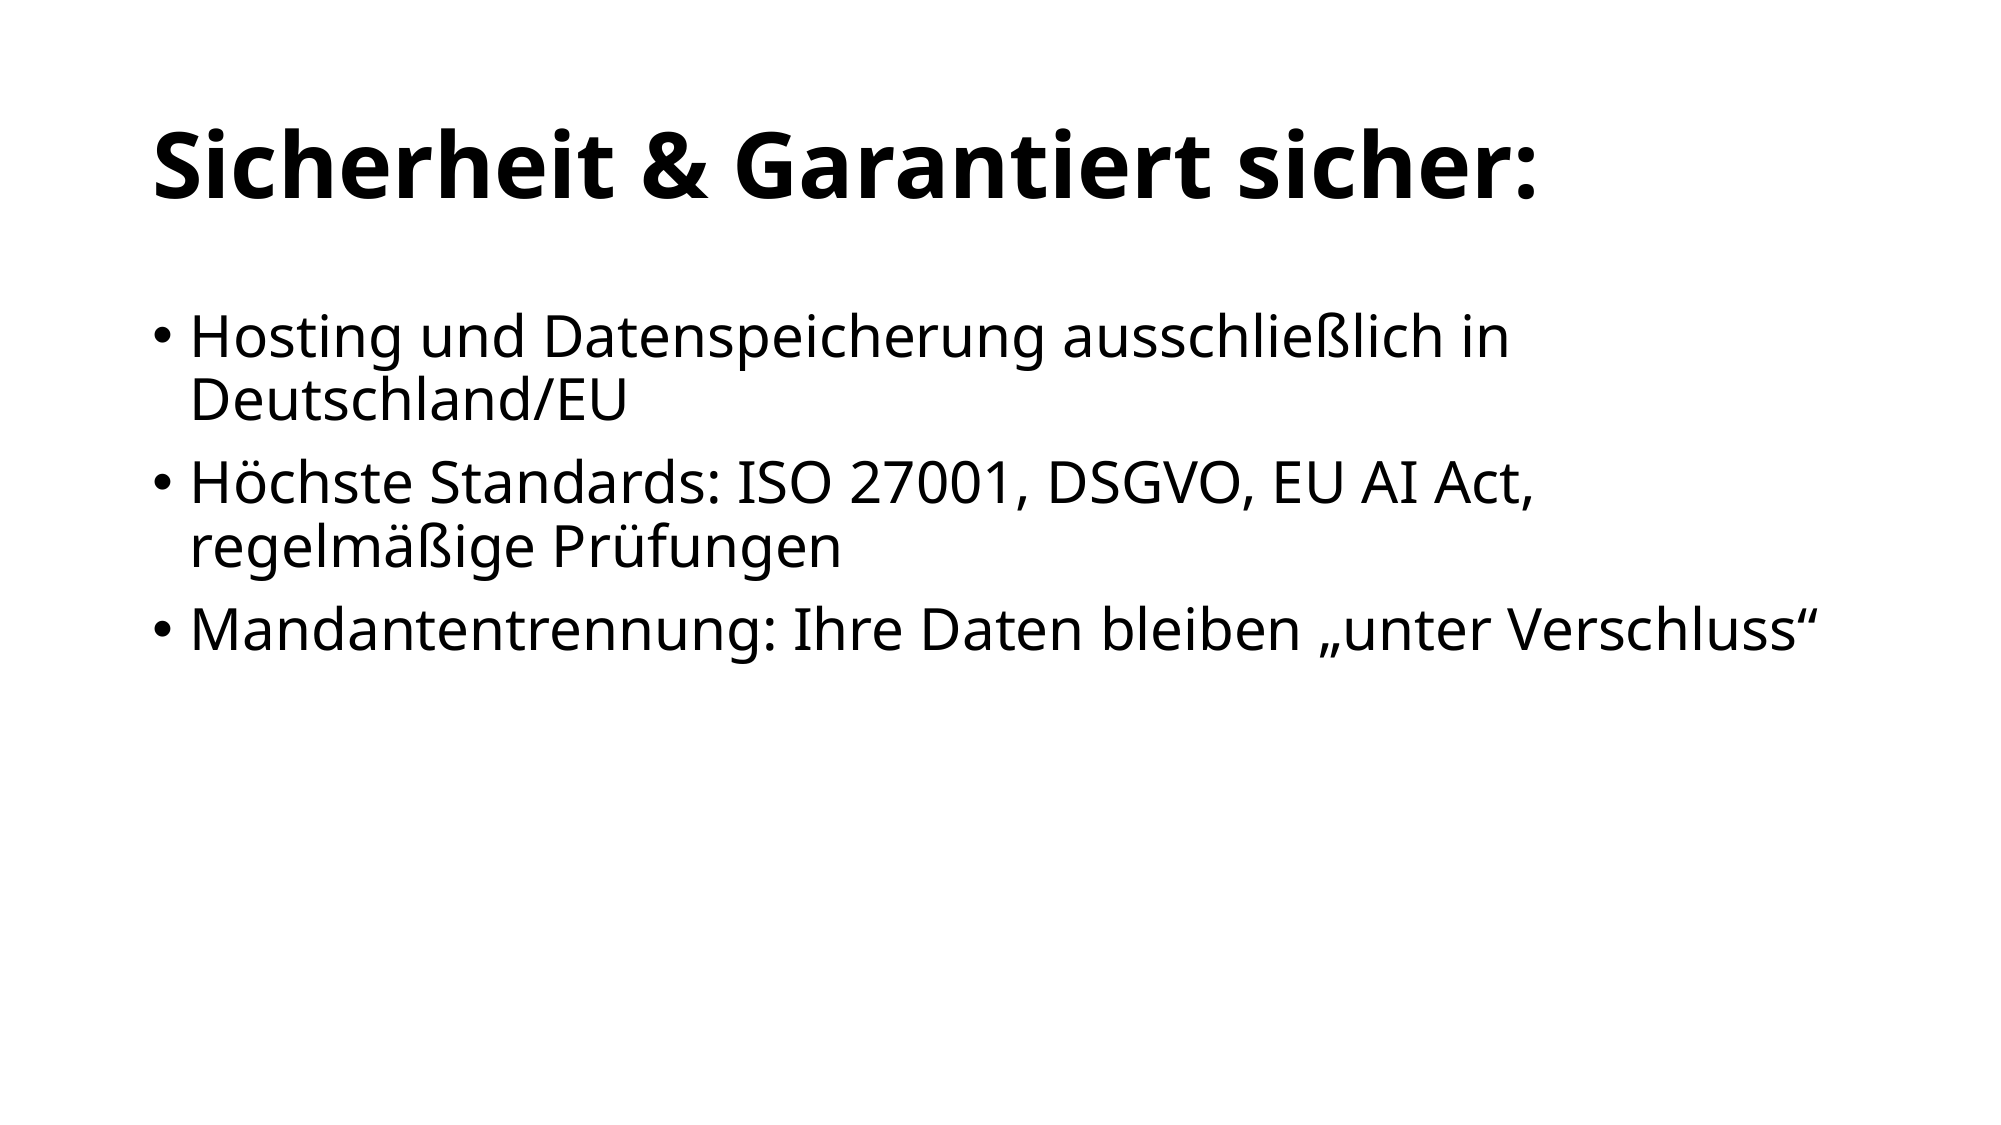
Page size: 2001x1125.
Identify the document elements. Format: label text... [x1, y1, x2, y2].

list Hosting und Datenspeicherung ausschließlich in Deutschland/EU Höchste Standards: ISO 27001, DSGVO, EU AI Act, regelmäßige Prüfungen Mandantentrennung: Ihre Daten bleiben „unter Verschluss“ [137, 299, 1863, 1014]
title Sicherheit & Garantiert sicher: [137, 59, 1863, 278]
